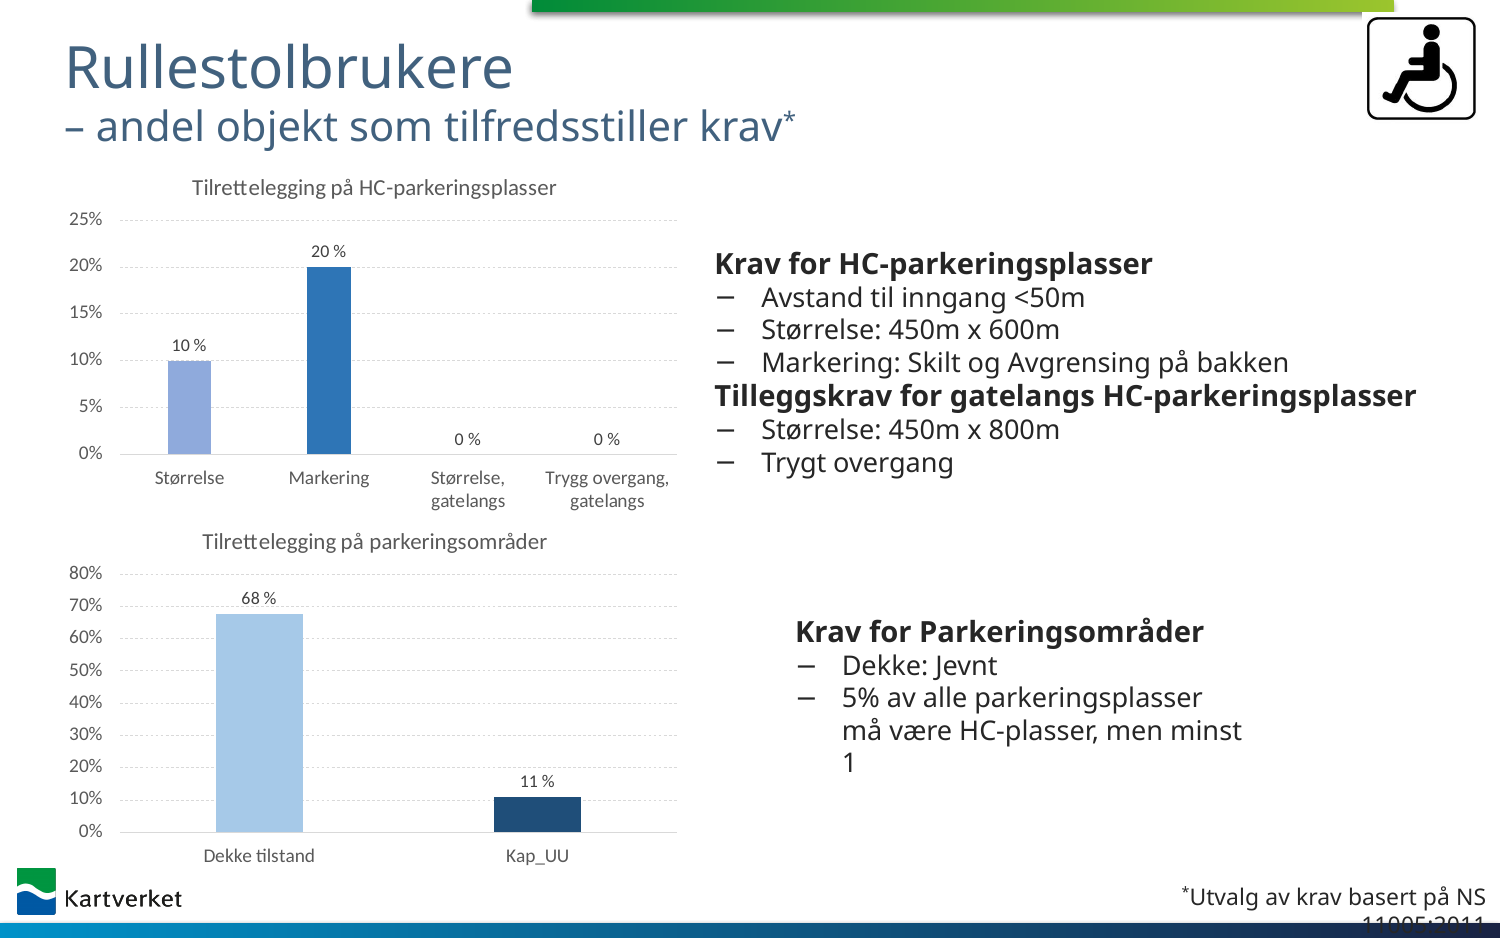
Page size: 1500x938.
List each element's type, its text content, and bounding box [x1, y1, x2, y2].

text_box Krav for Parkeringsområder Dekke: Jevnt 5% av alle parkeringsplasser må være HC-plasser, men minst 1 [780, 605, 1261, 786]
text_box Rullestolbrukere – andel objekt som tilfredsstiller krav* [49, 25, 1431, 158]
picture [62, 520, 688, 874]
text_box Krav for HC-parkeringsplasser Avstand til inngang <50m Størrelse: 450m x 600m Markering: Skilt og Avgrensing på bakken Tilleggskrav for gatelangs HC-parkeringsplasser Størrelse: 450m x 800m Trygt overgang [699, 237, 1433, 485]
picture [1362, 12, 1481, 126]
picture [62, 166, 688, 519]
text_box *Utvalg av krav basert på NS 11005:2011 [1068, 873, 1500, 938]
